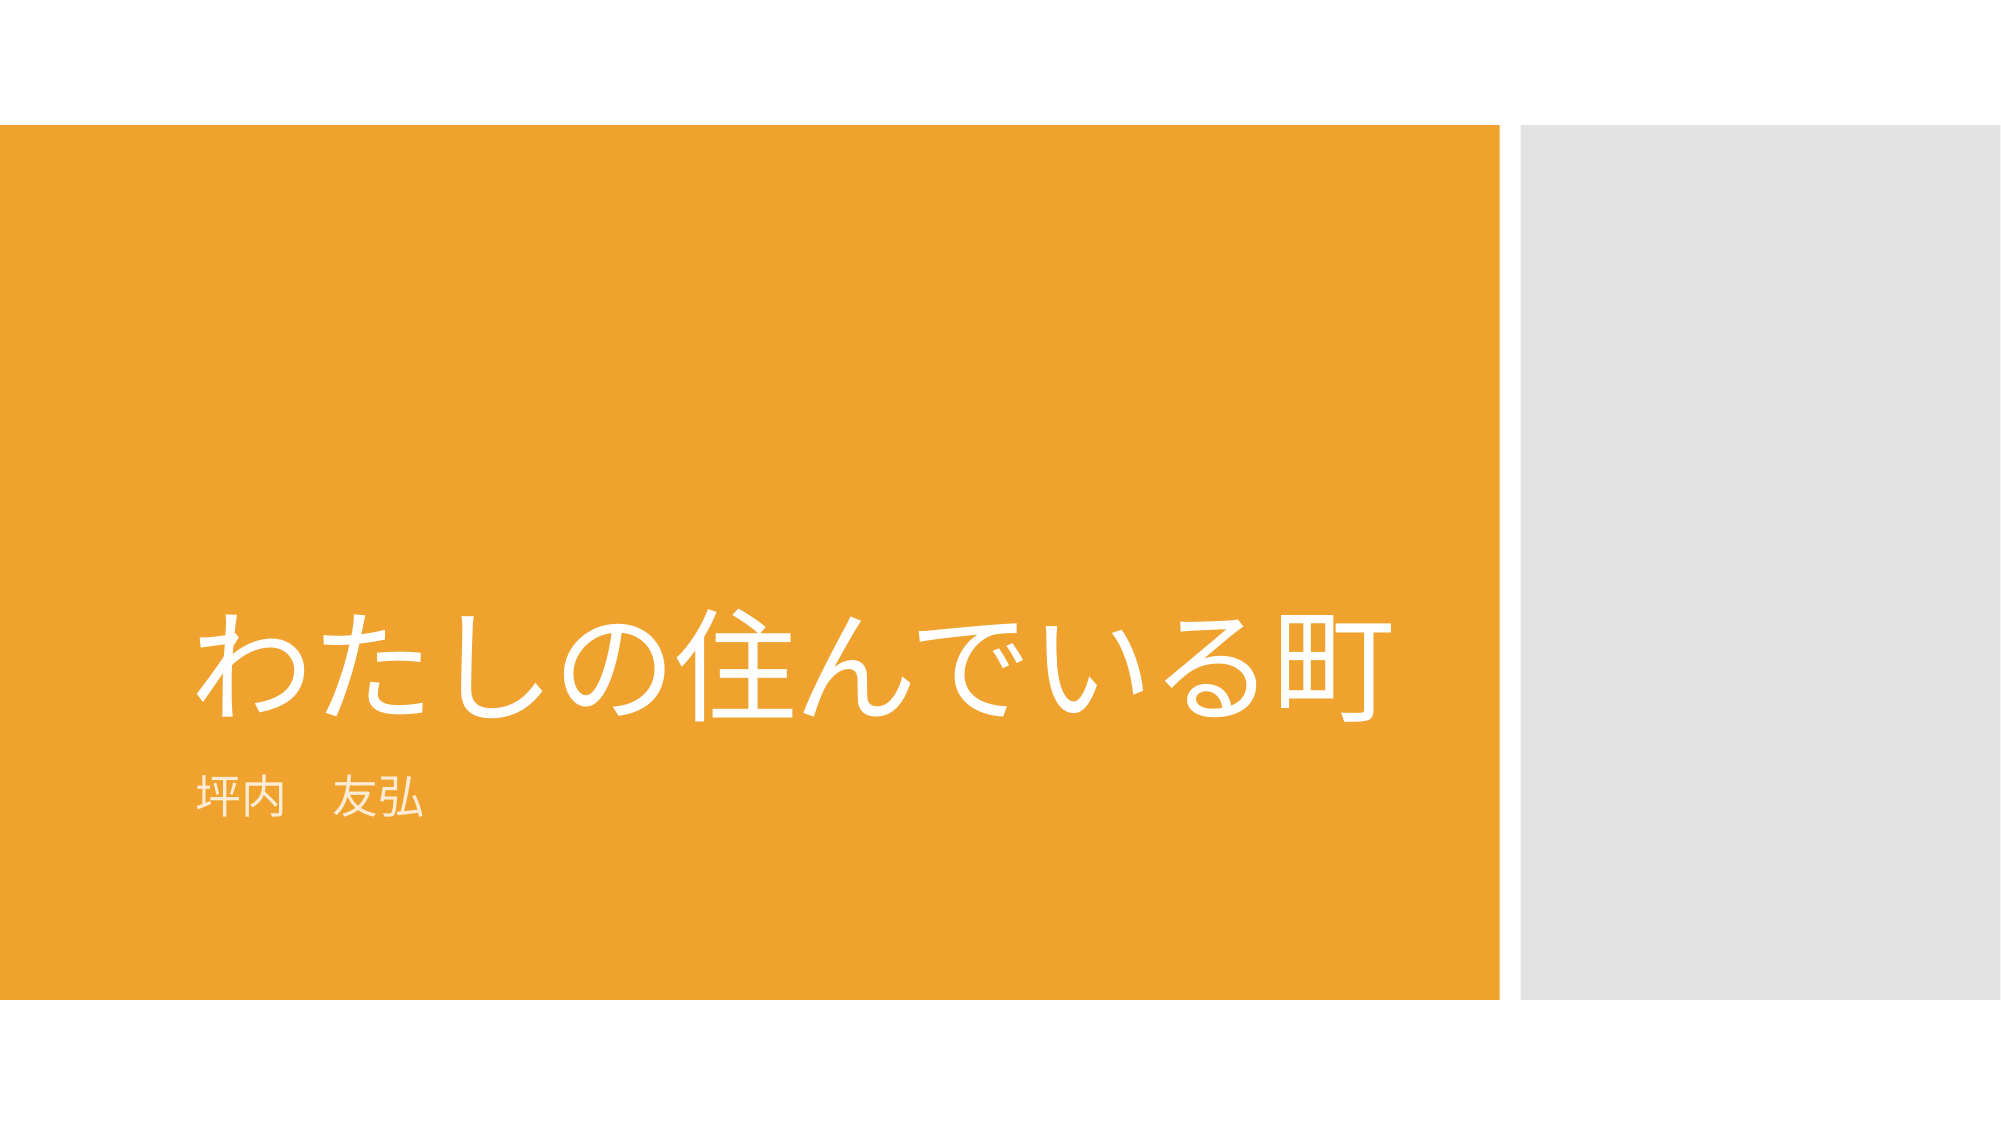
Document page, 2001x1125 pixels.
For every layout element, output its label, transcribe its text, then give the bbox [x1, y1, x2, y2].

title わたしの住んでいる町 [175, 213, 1436, 747]
subtitle 坪内 友弘 [180, 766, 1381, 917]
